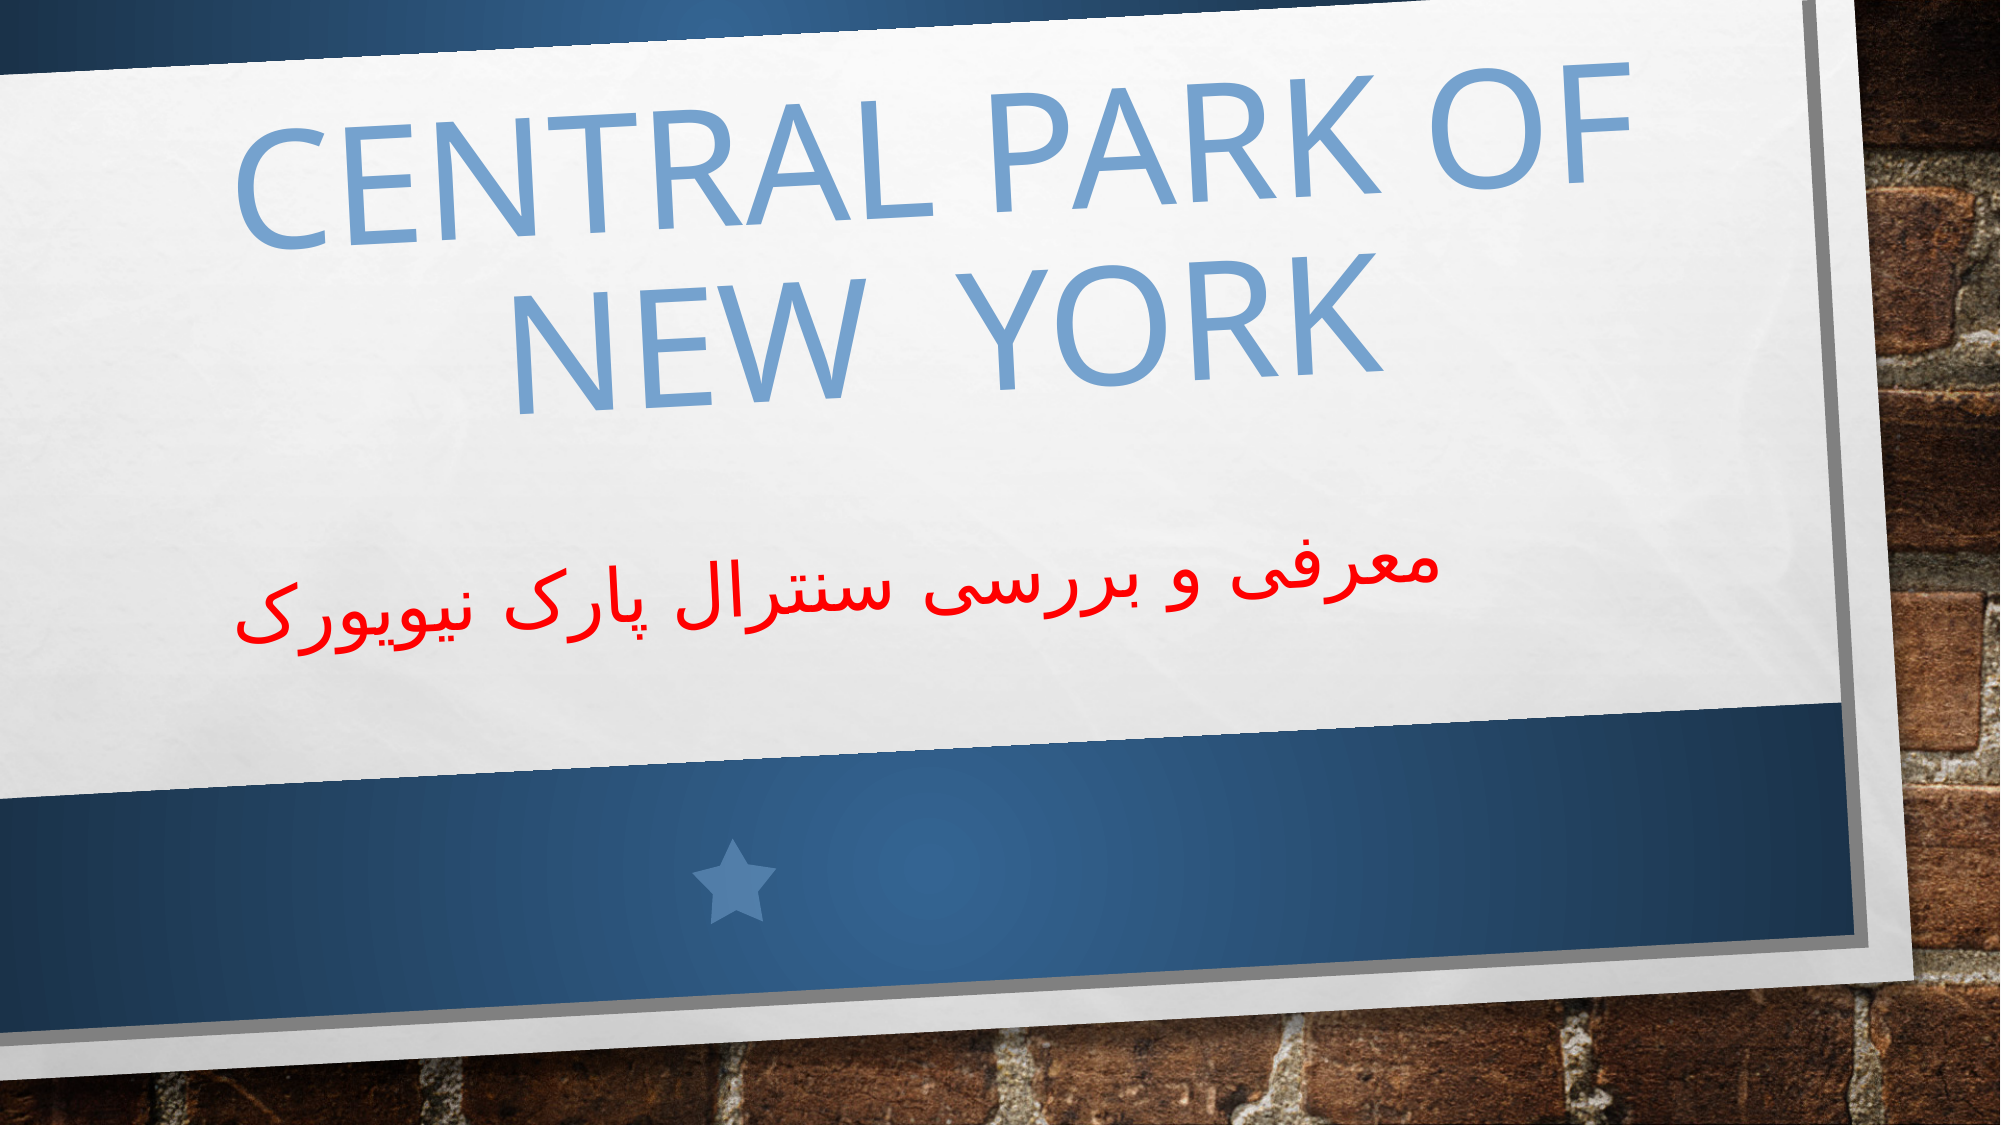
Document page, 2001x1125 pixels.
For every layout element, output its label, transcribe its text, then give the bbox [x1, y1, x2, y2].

picture [0, 0, 2000, 1125]
title Central park of new york [136, 20, 1739, 478]
subtitle معرفی و بررسی سنترال پارک نیویورک [0, 477, 1459, 645]
